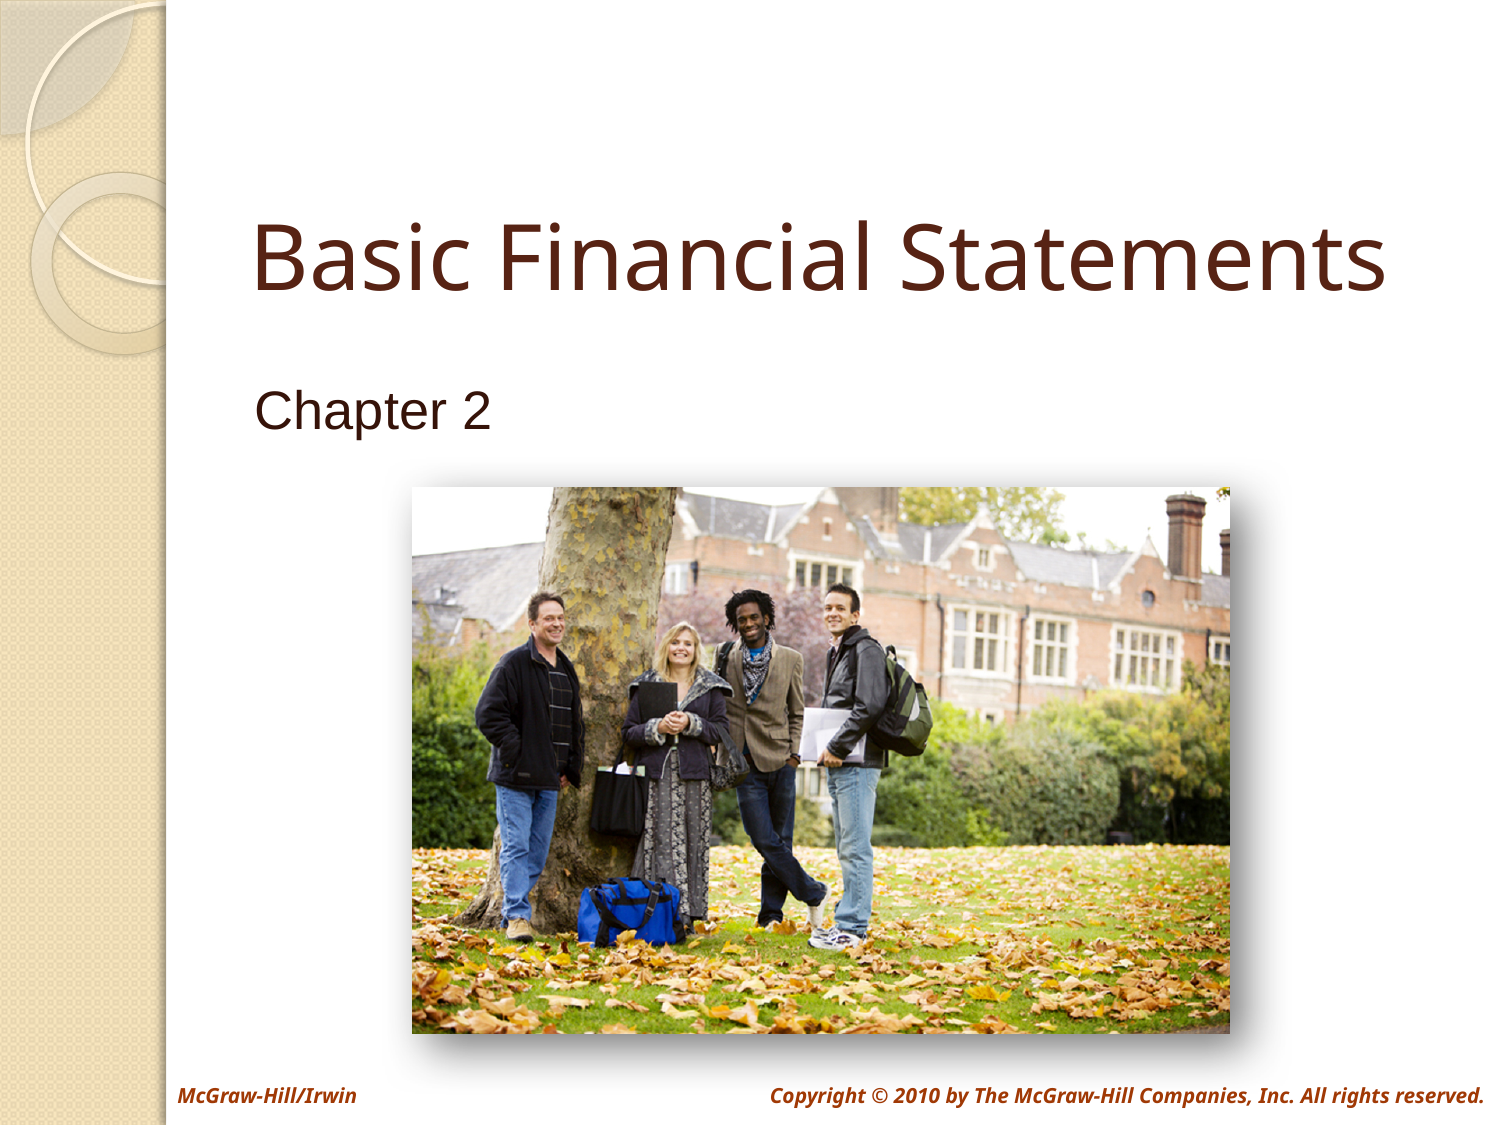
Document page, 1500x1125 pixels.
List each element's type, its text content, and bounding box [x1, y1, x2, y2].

picture [412, 487, 1230, 1034]
title Basic Financial Statements [234, 75, 1450, 317]
subtitle Chapter 2 [234, 374, 1451, 463]
